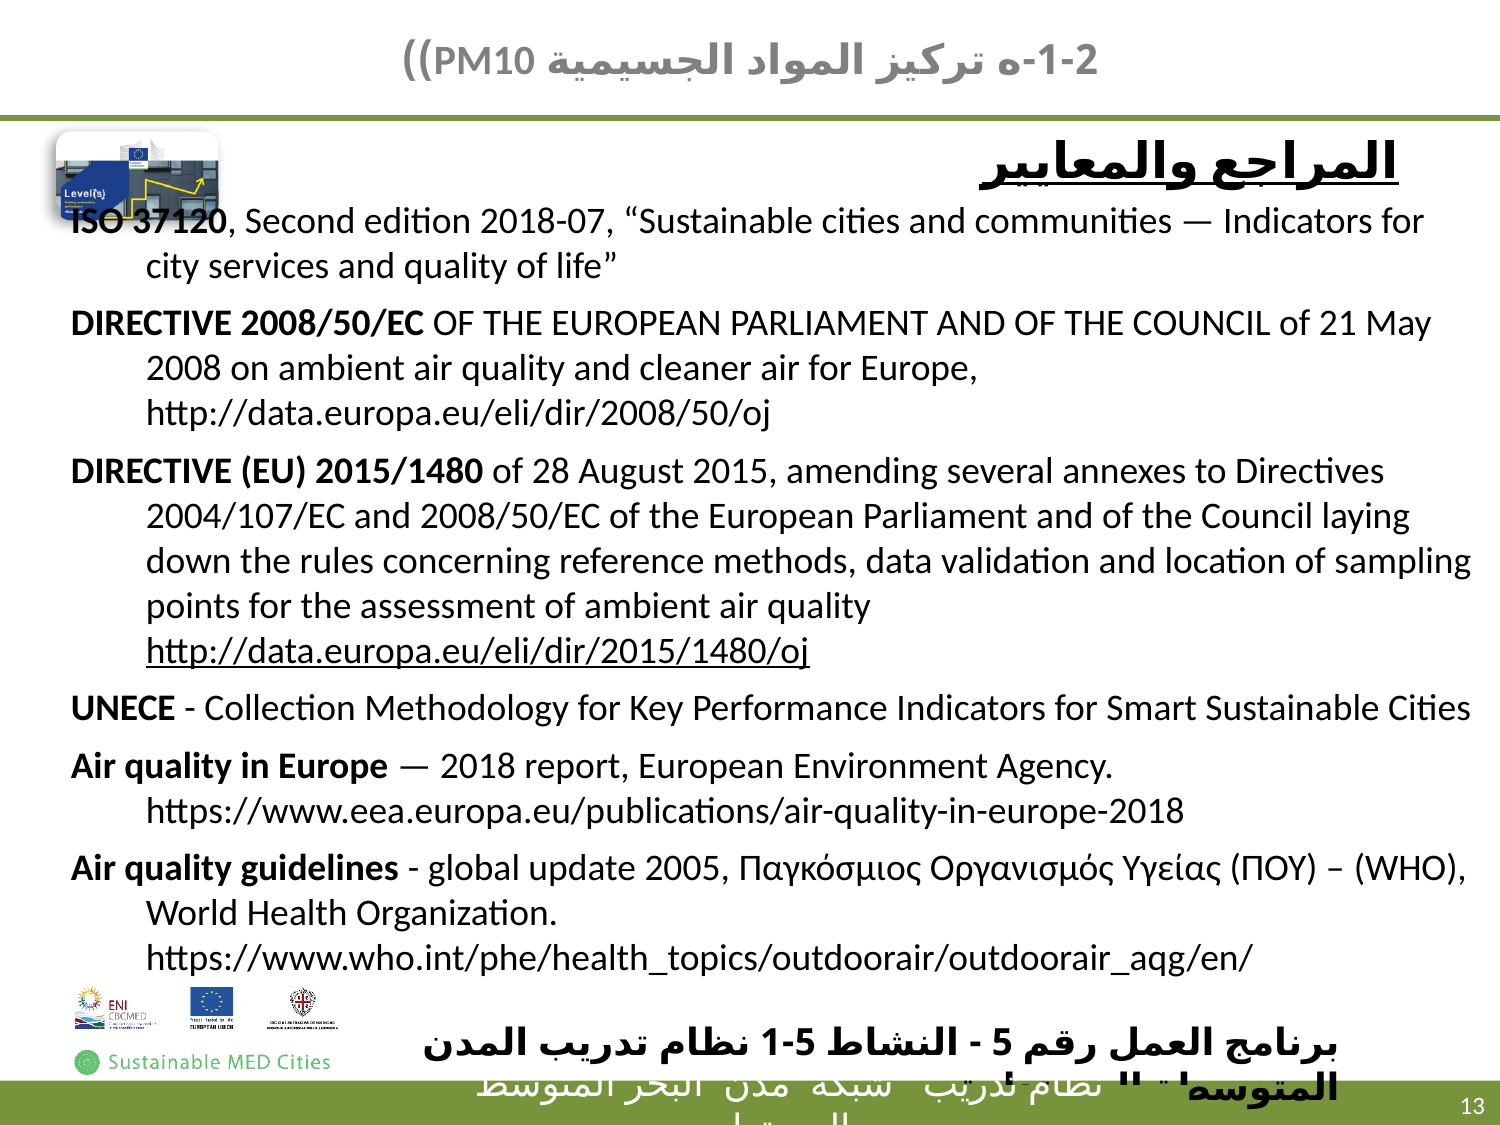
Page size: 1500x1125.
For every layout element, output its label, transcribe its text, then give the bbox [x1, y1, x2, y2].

title 1-2-ه تركيز المواد الجسيمية PM10)) [0, 0, 1500, 117]
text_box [330, 990, 1493, 1123]
list المراجع والمعايير [63, 120, 1414, 188]
picture [55, 131, 219, 221]
picture [62, 986, 356, 1080]
slide_number 13 [1496, 1074, 1500, 1125]
text_box ISO 37120, Second edition 2018-07, “Sustainable cities and communities — Indicators for city services and quality of life” DIRECTIVE 2008/50/EC OF THE EUROPEAN PARLIAMENT AND OF THE COUNCIL of 21 May 2008 on ambient air quality and cleaner air for Europe, http://data.europa.eu/eli/dir/2008/50/oj DIRECTIVE (EU) 2015/1480 of 28 August 2015, amending several annexes to Directives 2004/107/EC and 2008/50/EC of the European Parliament and of the Council laying down the rules concerning reference methods, data validation and location of sampling points for the assessment of ambient air quality http://data.europa.eu/eli/dir/2015/1480/oj UNECE - Collection Methodology for Key Performance Indicators for Smart Sustainable Cities Air quality in Europe — 2018 report, European Environment Agency. https://www.eea.europa.eu/publications/air-quality-in-europe-2018 Air quality guidelines - global update 2005, Παγκόσμιος Οργανισμός Υγείας (ΠΟΥ) – (WHO), World Health Organization. https://www.who.int/phe/health_topics/outdoorair/outdoorair_aqg/en/ [56, 188, 1493, 986]
